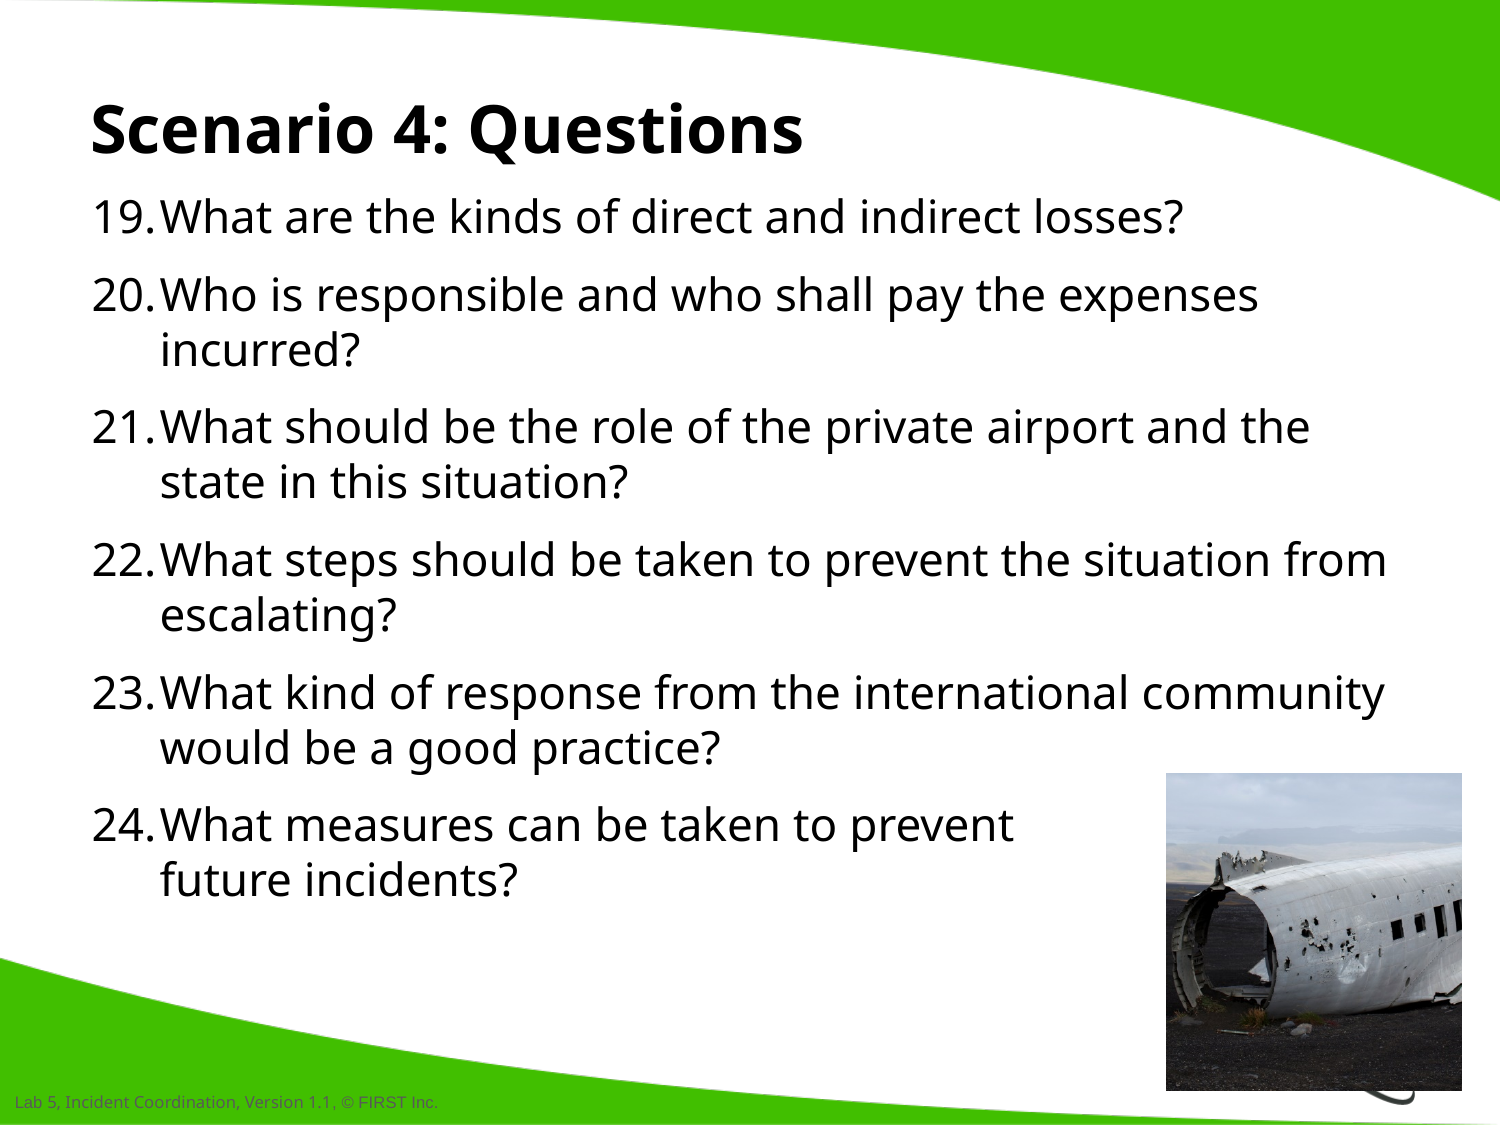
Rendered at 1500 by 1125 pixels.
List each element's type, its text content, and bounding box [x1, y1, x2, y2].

text_box What are the kinds of direct and indirect losses? Who is responsible and who shall pay the expenses incurred? What should be the role of the private airport and the state in this situation? What steps should be taken to prevent the situation from escalating? What kind of response from the international community would be a good practice? What measures can be taken to prevent future incidents? [77, 205, 1412, 913]
title Scenario 4: Questions [75, 59, 1436, 205]
picture [0, 0, 1500, 1125]
